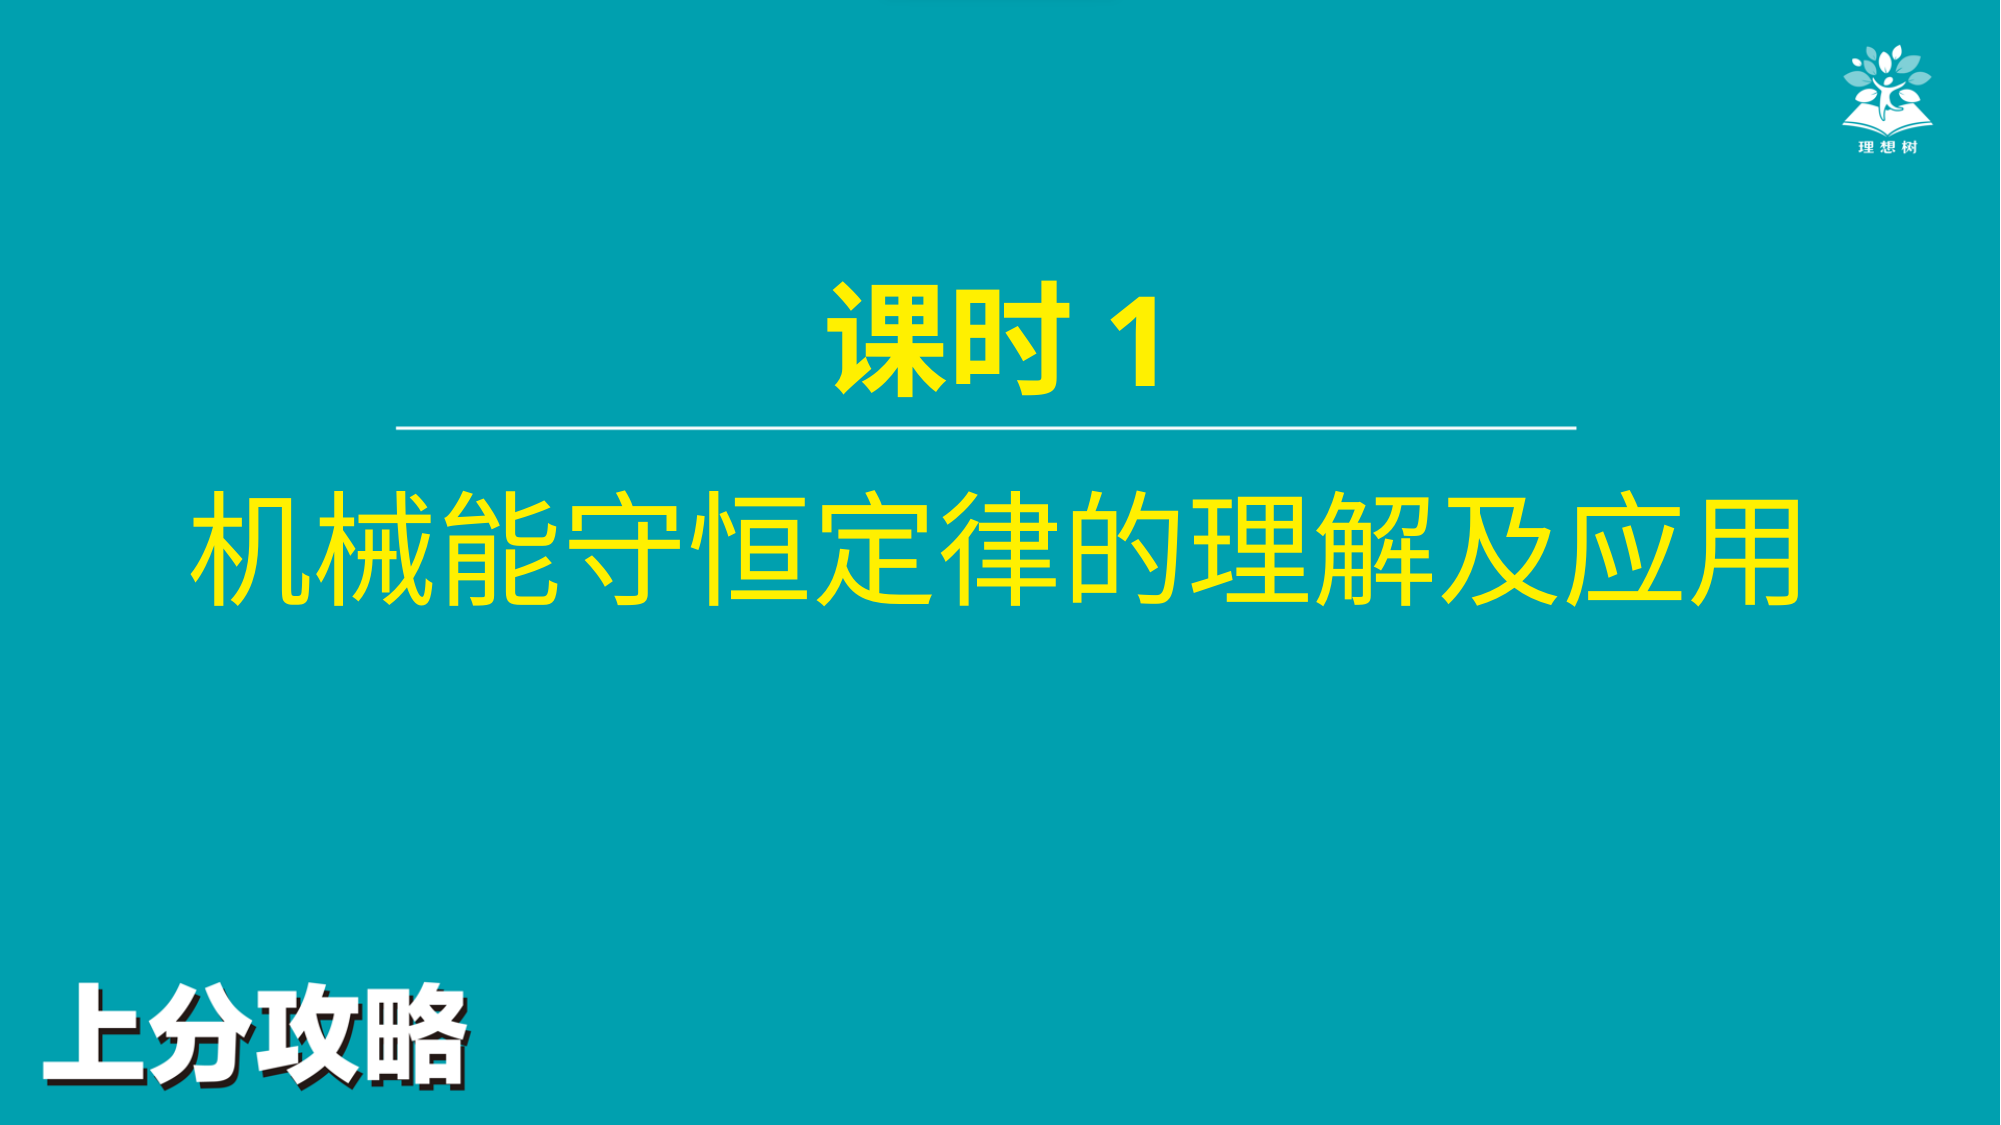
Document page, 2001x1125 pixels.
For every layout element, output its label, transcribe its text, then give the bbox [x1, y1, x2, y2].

text_box 课时1 [0, 250, 2000, 417]
picture [0, 0, 2000, 250]
picture [0, 627, 2000, 1125]
picture [0, 417, 2000, 460]
text_box 机械能守恒定律的理解及应用 [0, 460, 2000, 627]
